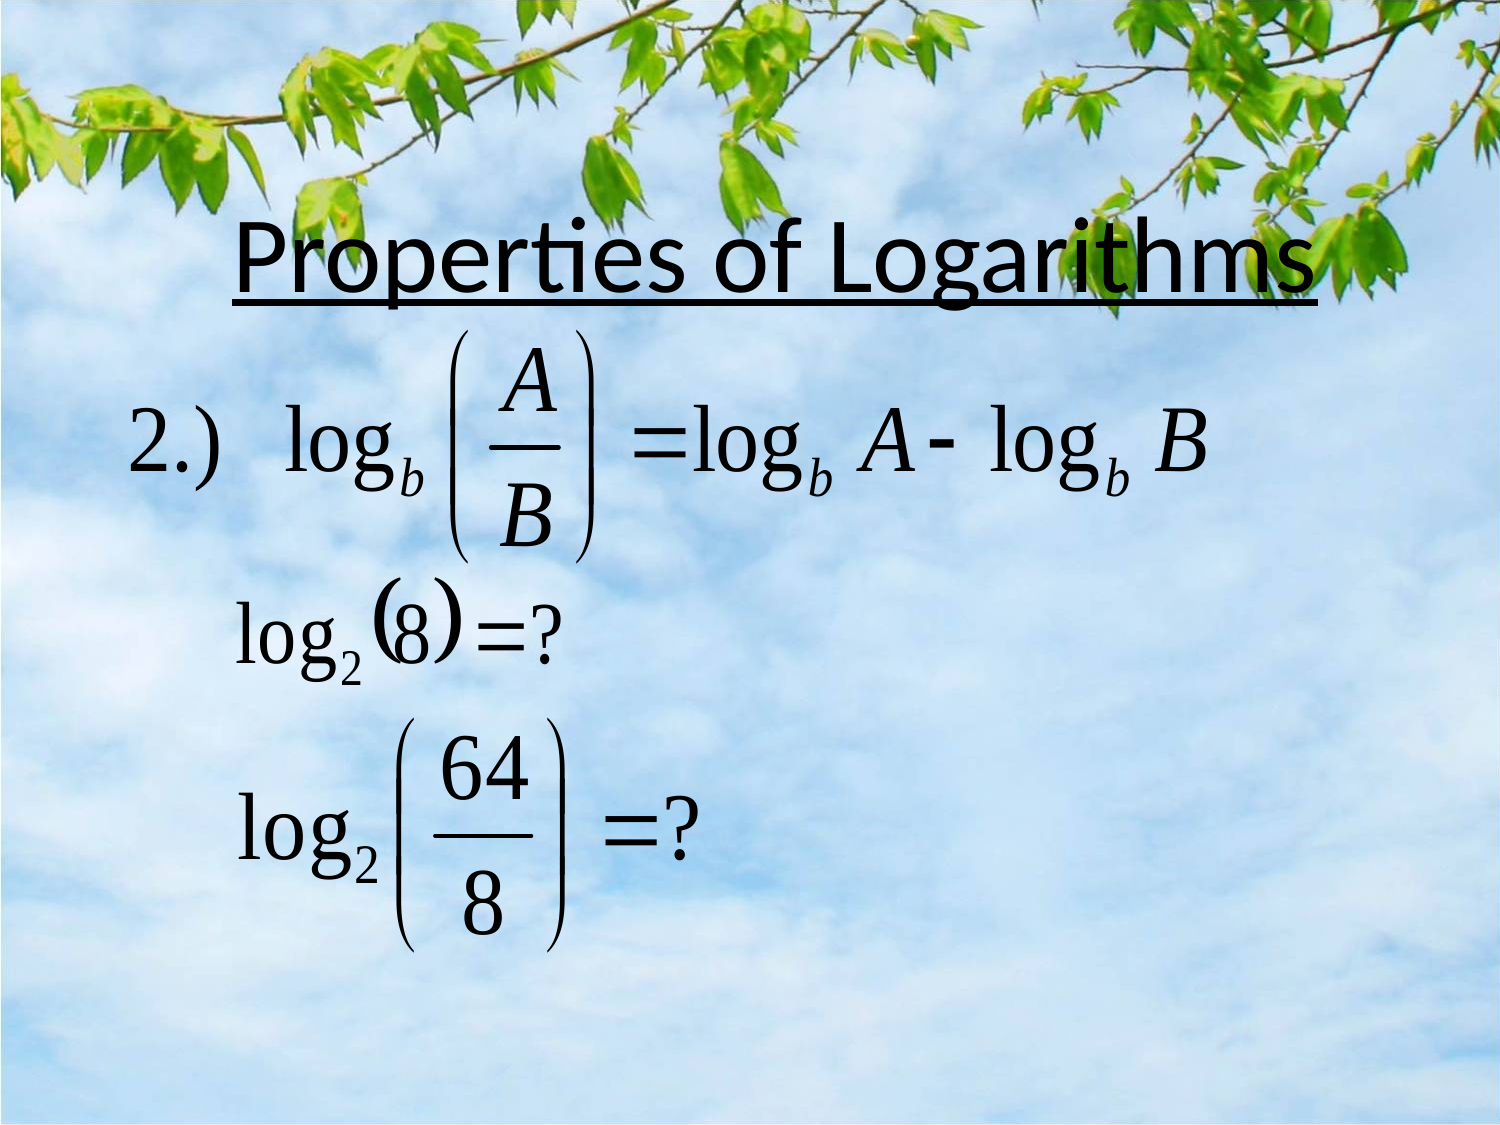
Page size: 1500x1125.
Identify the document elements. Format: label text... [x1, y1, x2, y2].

picture [0, 0, 1500, 1125]
title Properties of Logarithms [137, 174, 1413, 323]
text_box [224, 699, 719, 972]
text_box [113, 312, 1224, 584]
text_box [224, 574, 578, 699]
